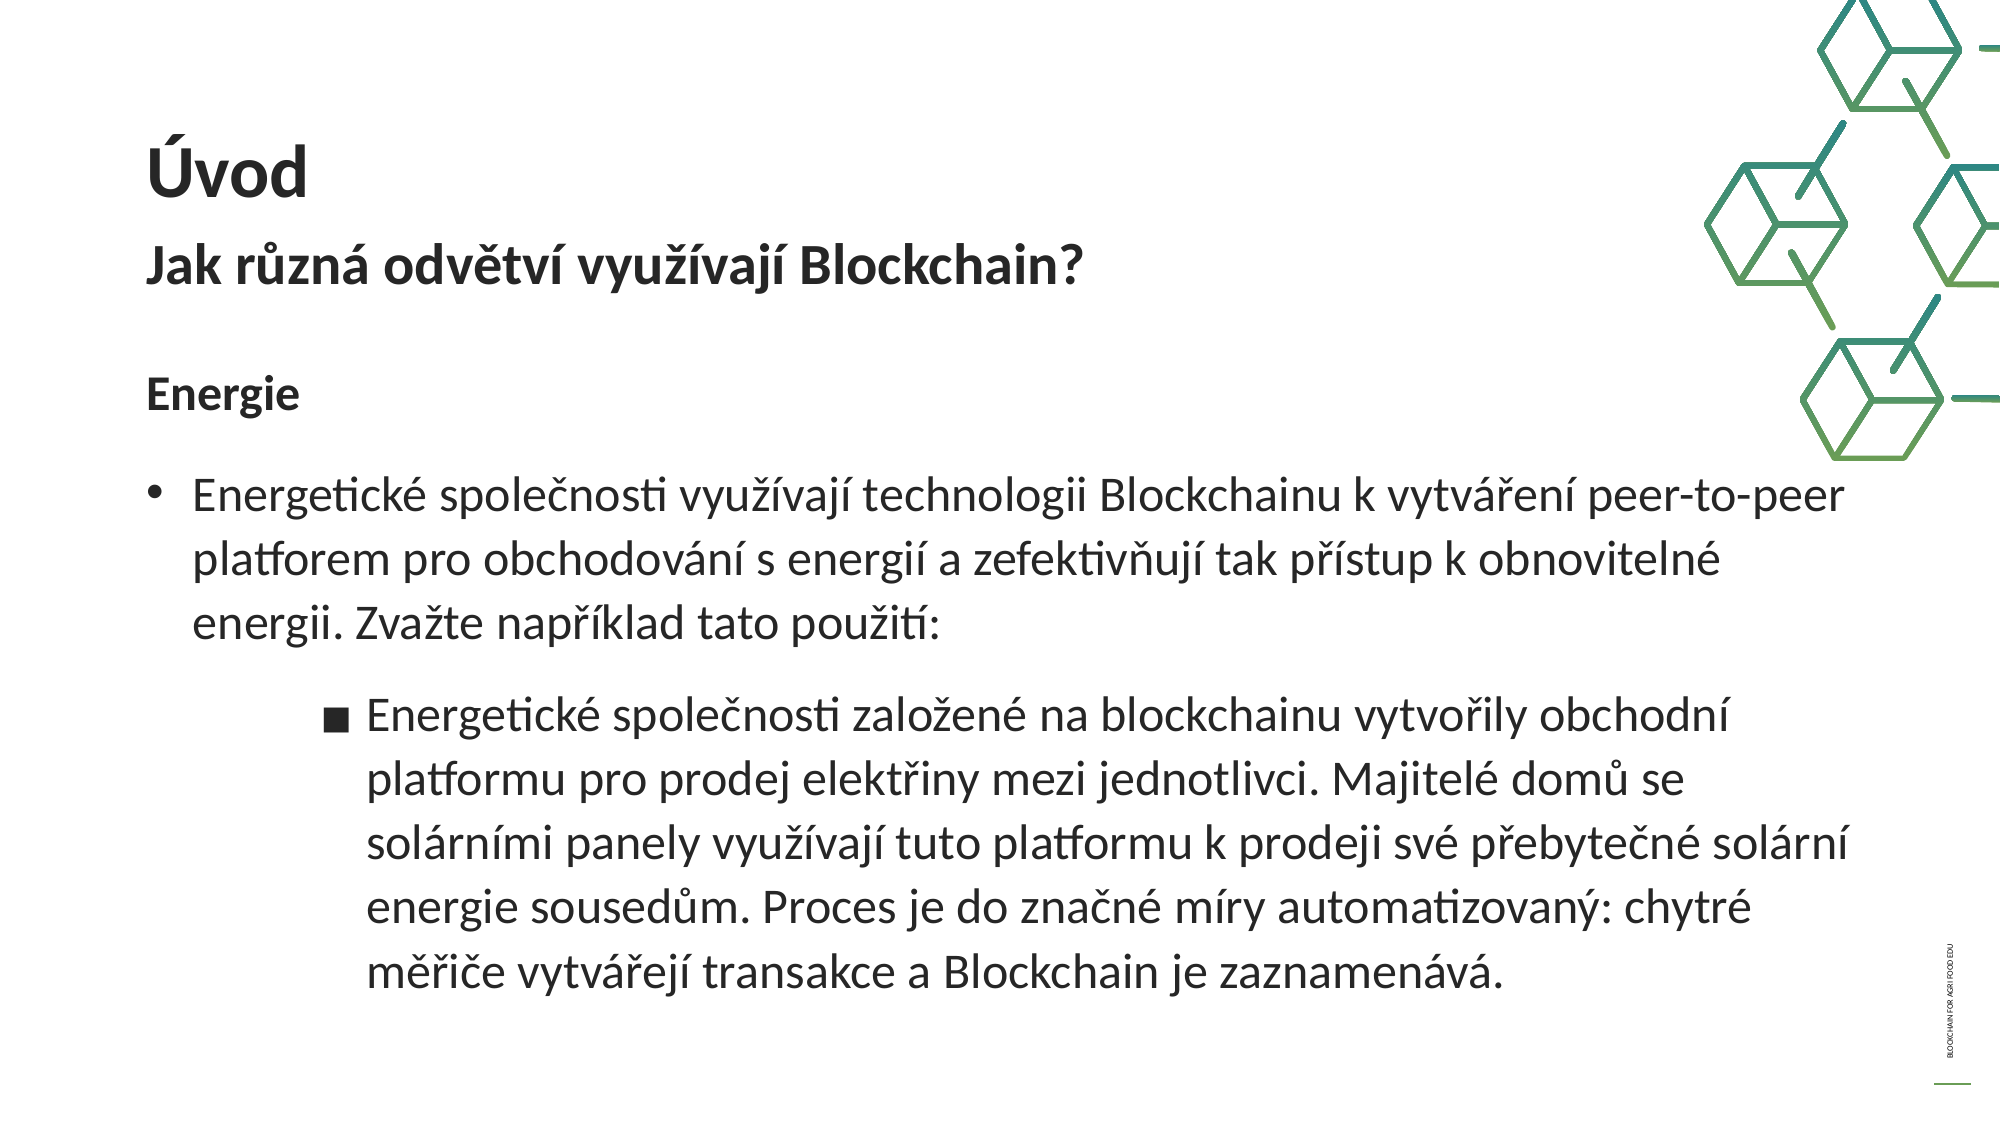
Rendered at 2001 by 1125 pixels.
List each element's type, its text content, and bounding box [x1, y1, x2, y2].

list Úvod Jak různá odvětví využívají Blockchain? [130, 124, 1698, 337]
list Energie Energetické společnosti využívají technologii Blockchainu k vytváření peer-to-peer platforem pro obchodování s energií a zefektivňují tak přístup k obnovitelné energii. Zvažte například tato použití: Energetické společnosti založené na blockchainu vytvořily obchodní platformu pro prodej elektřiny mezi jednotlivci. Majitelé domů se solárními panely využívají tuto platformu k prodeji své přebytečné solární energie sousedům. Proces je do značné míry automatizovaný: chytré měřiče vytvářejí transakce a Blockchain je zaznamenává. [130, 348, 1869, 1080]
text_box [1703, 0, 2000, 462]
